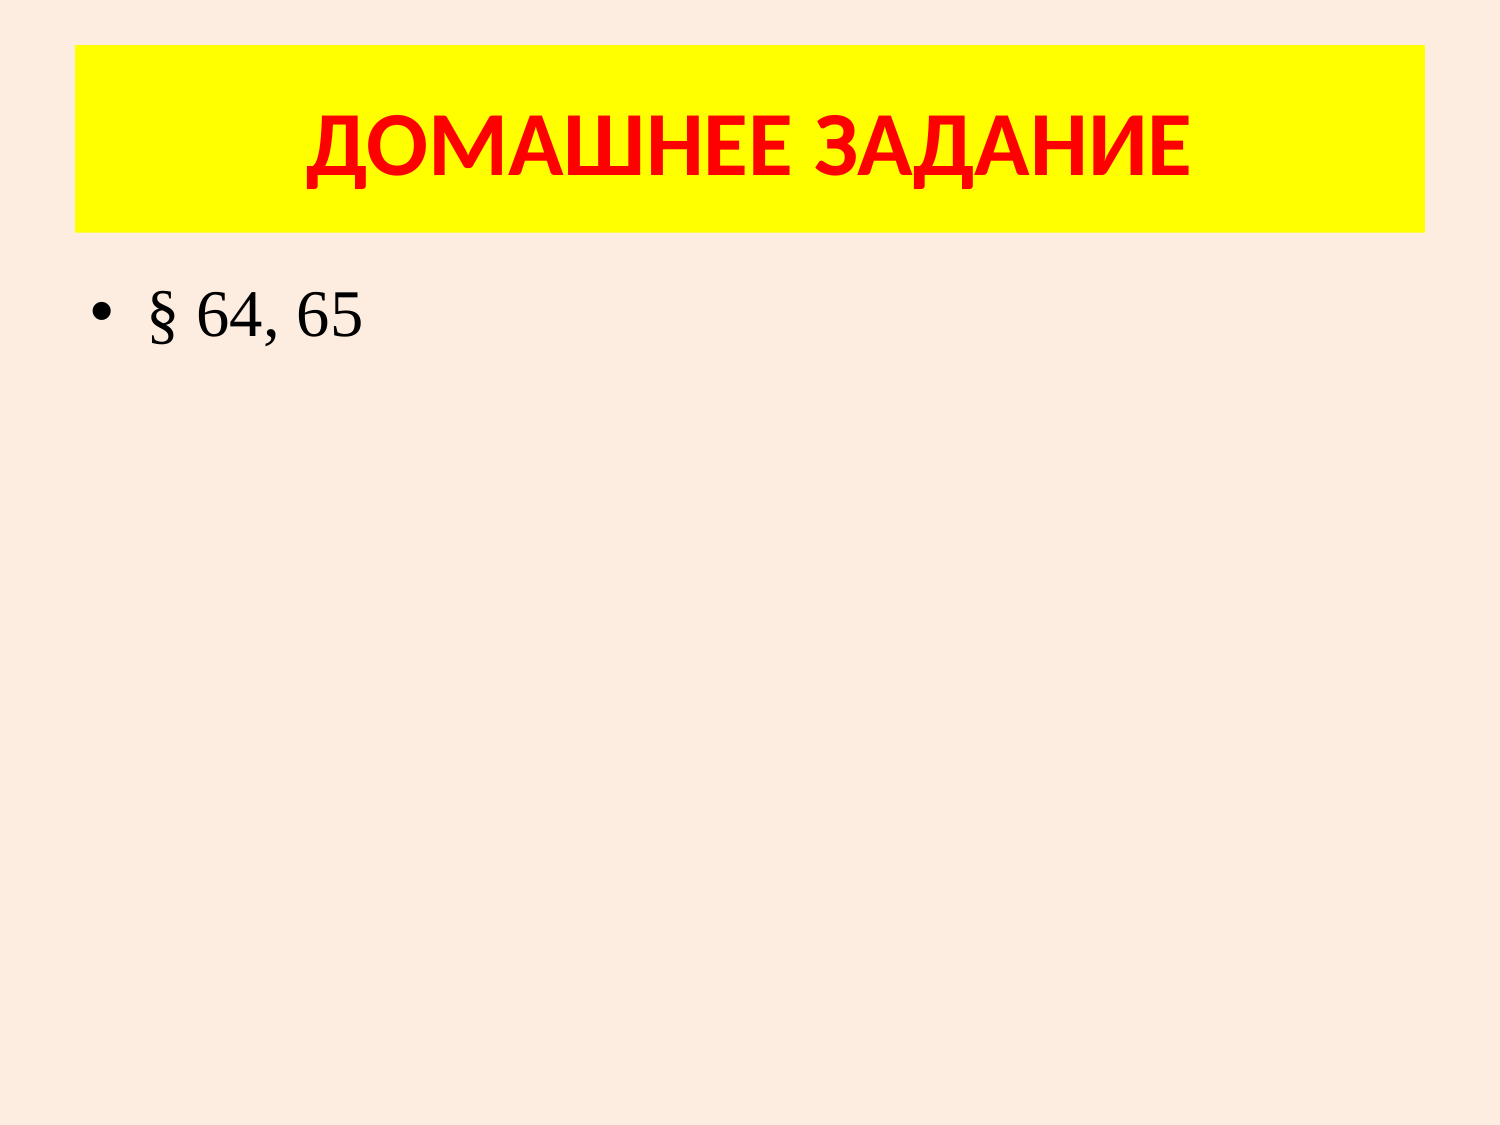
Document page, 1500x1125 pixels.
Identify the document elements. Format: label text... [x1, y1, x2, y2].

title ДОМАШНЕЕ ЗАДАНИЕ [75, 45, 1425, 233]
list § 64, 65 [75, 262, 1425, 1005]
